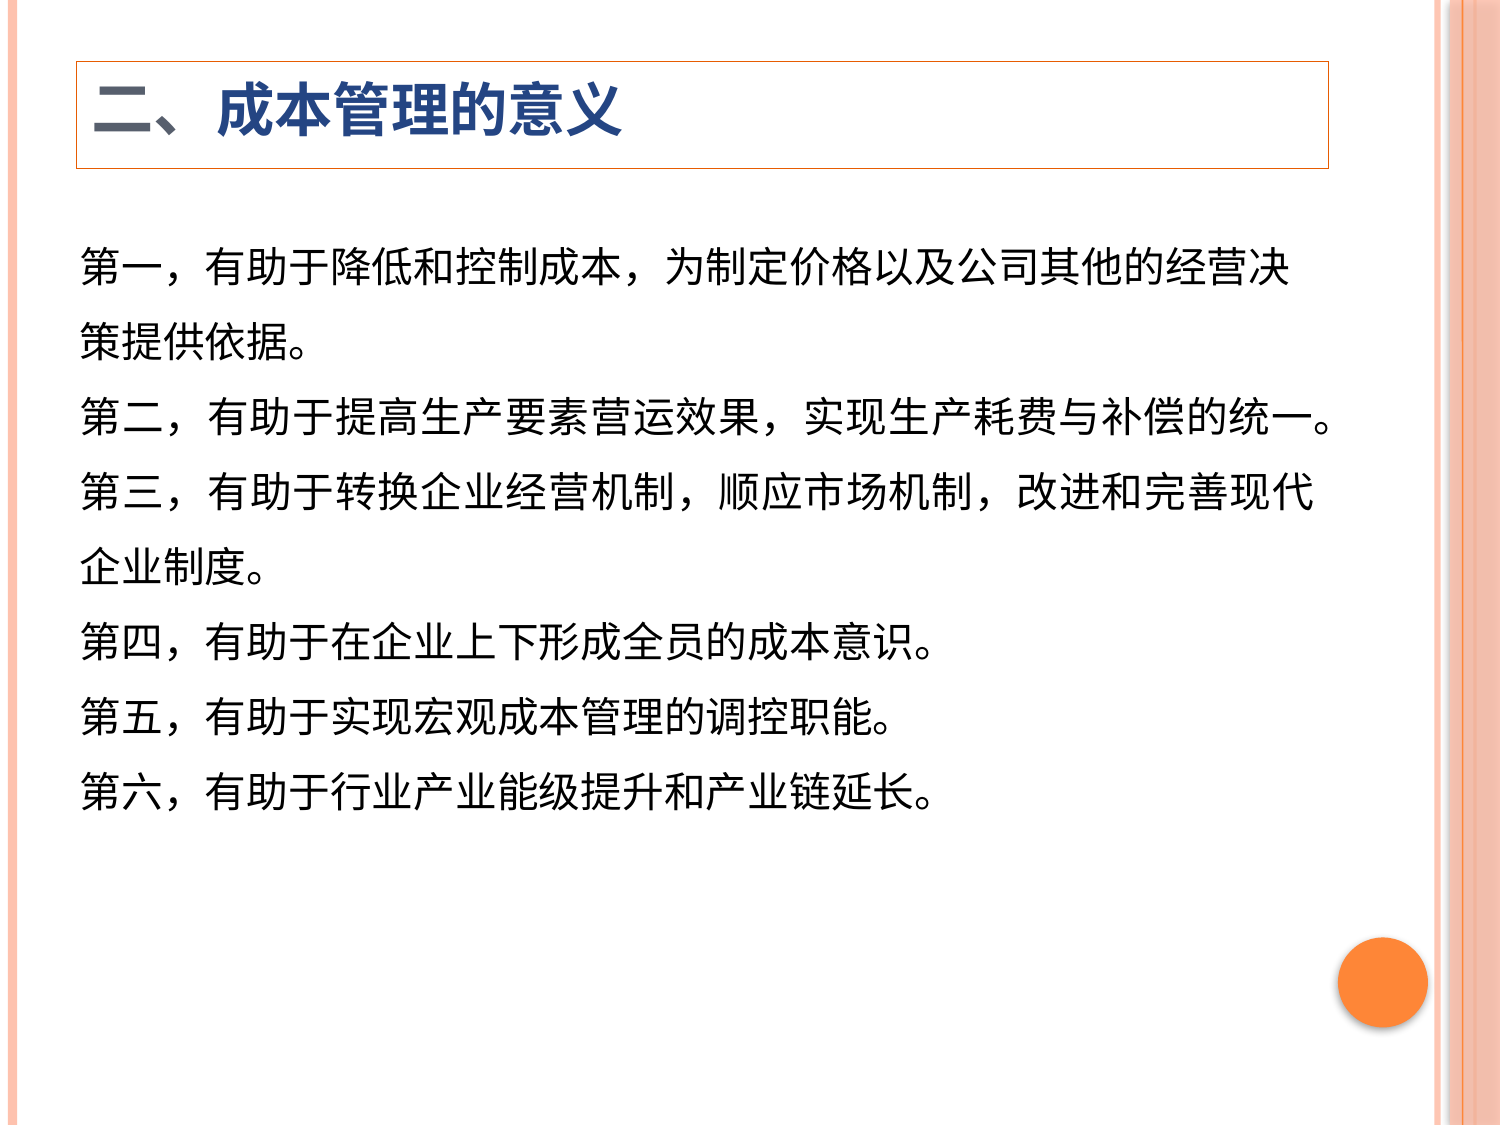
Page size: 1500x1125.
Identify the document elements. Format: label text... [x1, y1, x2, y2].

text_box 第一，有助于降低和控制成本，为制定价格以及公司其他的经营决策提供依据。 第二，有助于提高生产要素营运效果，实现生产耗费与补偿的统一。第三，有助于转换企业经营机制，顺应市场机制，改进和完善现代企业制度。 第四，有助于在企业上下形成全员的成本意识。 第五，有助于实现宏观成本管理的调控职能。 第六，有助于行业产业能级提升和产业链延长。 [64, 208, 1329, 823]
text_box 二、成本管理的意义 [76, 61, 1329, 169]
